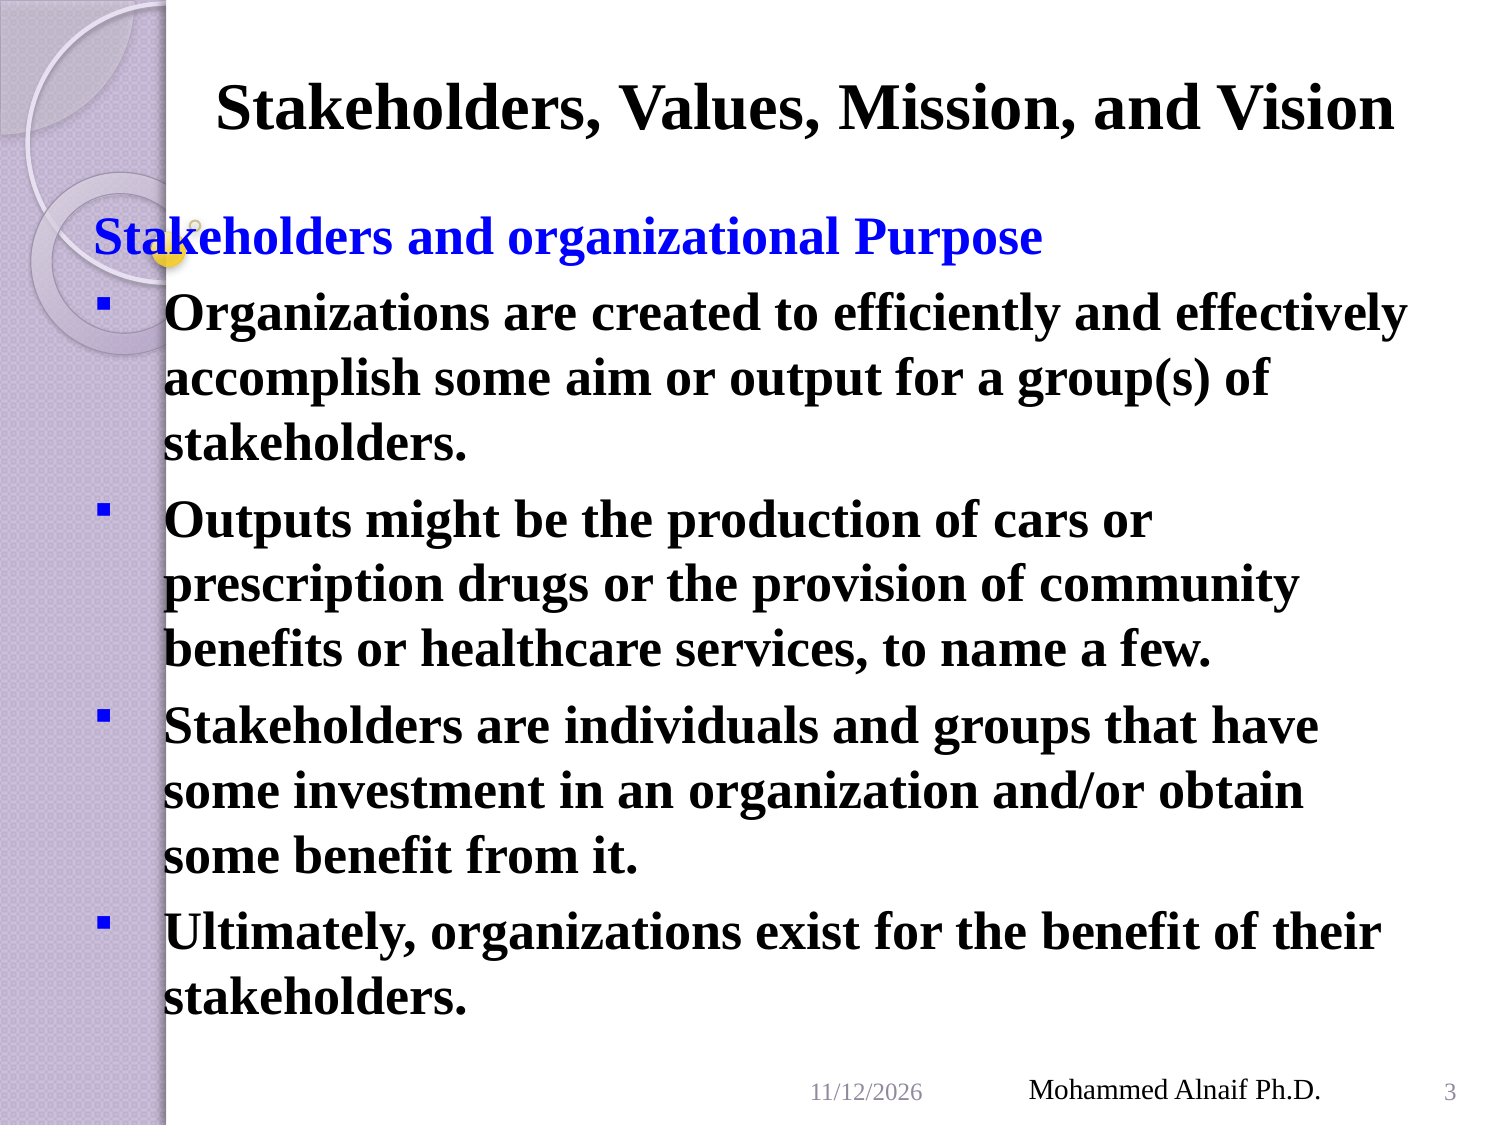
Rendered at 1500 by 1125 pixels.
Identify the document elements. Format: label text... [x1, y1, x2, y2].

title Stakeholders, Values, Mission, and Vision [162, 37, 1450, 150]
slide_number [587, 1038, 937, 1113]
subtitle Stakeholders and organizational Purpose Organizations are created to efficiently and effectively accomplish some aim or output for a group(s) of stakeholders. Outputs might be the production of cars or prescription drugs or the provision of community benefits or healthcare services, to name a few. Stakeholders are individuals and groups that have some investment in an organization and/or obtain some benefit from it. Ultimately, organizations exist for the benefit of their stakeholders. [75, 200, 1450, 1038]
slide_number 3 [1413, 1034, 1488, 1113]
footer Mohammed Alnaif Ph.D. [937, 1038, 1413, 1113]
